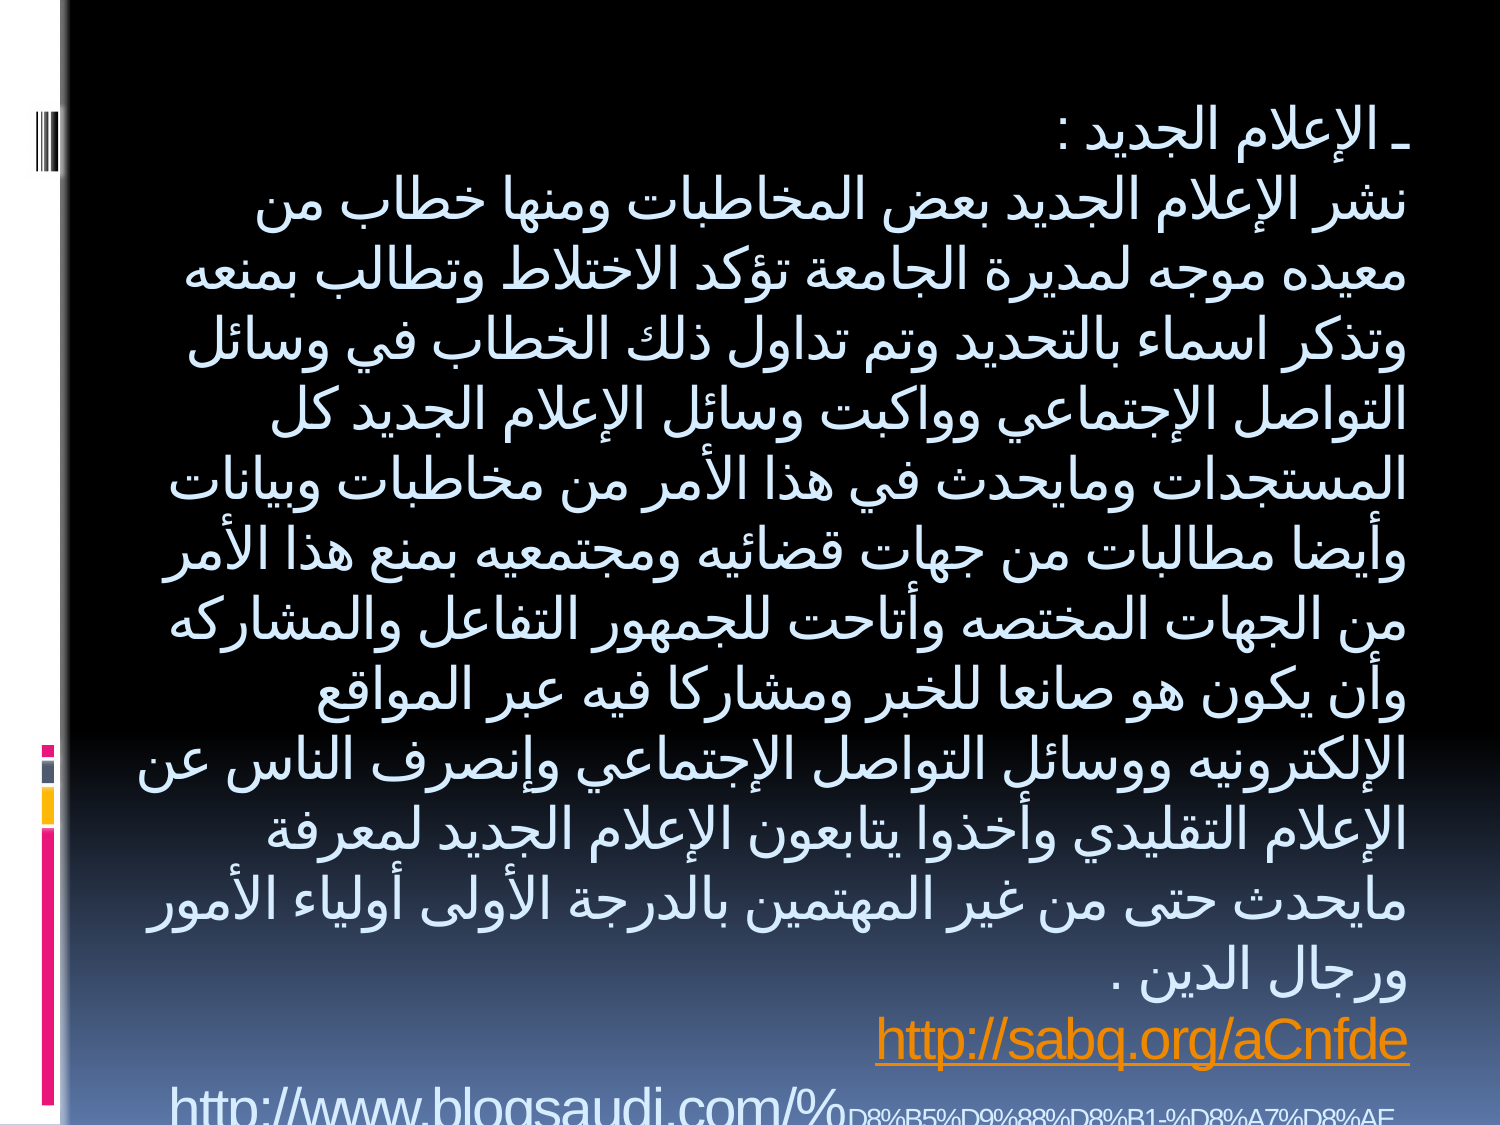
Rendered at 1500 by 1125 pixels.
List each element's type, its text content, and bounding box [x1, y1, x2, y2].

title ـ الإعلام الجديد : نشر الإعلام الجديد بعض المخاطبات ومنها خطاب من معيده موجه لمديرة الجامعة تؤكد الاختلاط وتطالب بمنعه وتذكر اسماء بالتحديد وتم تداول ذلك الخطاب في وسائل التواصل الإجتماعي وواكبت وسائل الإعلام الجديد كل المستجدات ومايحدث في هذا الأمر من مخاطبات وبيانات وأيضا مطالبات من جهات قضائيه ومجتمعيه بمنع هذا الأمر من الجهات المختصه وأتاحت للجمهور التفاعل والمشاركه وأن يكون هو صانعا للخبر ومشاركا فيه عبر المواقع الإلكترونيه ووسائل التواصل الإجتماعي وإنصرف الناس عن الإعلام التقليدي وأخذوا يتابعون الإعلام الجديد لمعرفة مايحدث حتى من غير المهتمين بالدرجة الأولى أولياء الأمور ورجال الدين . http://sabq.org/aCnfde http://www.blogsaudi.com/%D8%B5%D9%88%D8%B1-%D8%A7%D8%AE%D8%AA%D9%84%D8%A7%D8%B7-%D8%AC%D8%A7%D9%85%D8%B9%D8%A9-%D8%A7%D9%84%D8%A7%D9%85%D9%8A%D8%B1%D8%A9-%D9%86%D9%88%D8%B1%D8%A9.html [117, 83, 1425, 1067]
